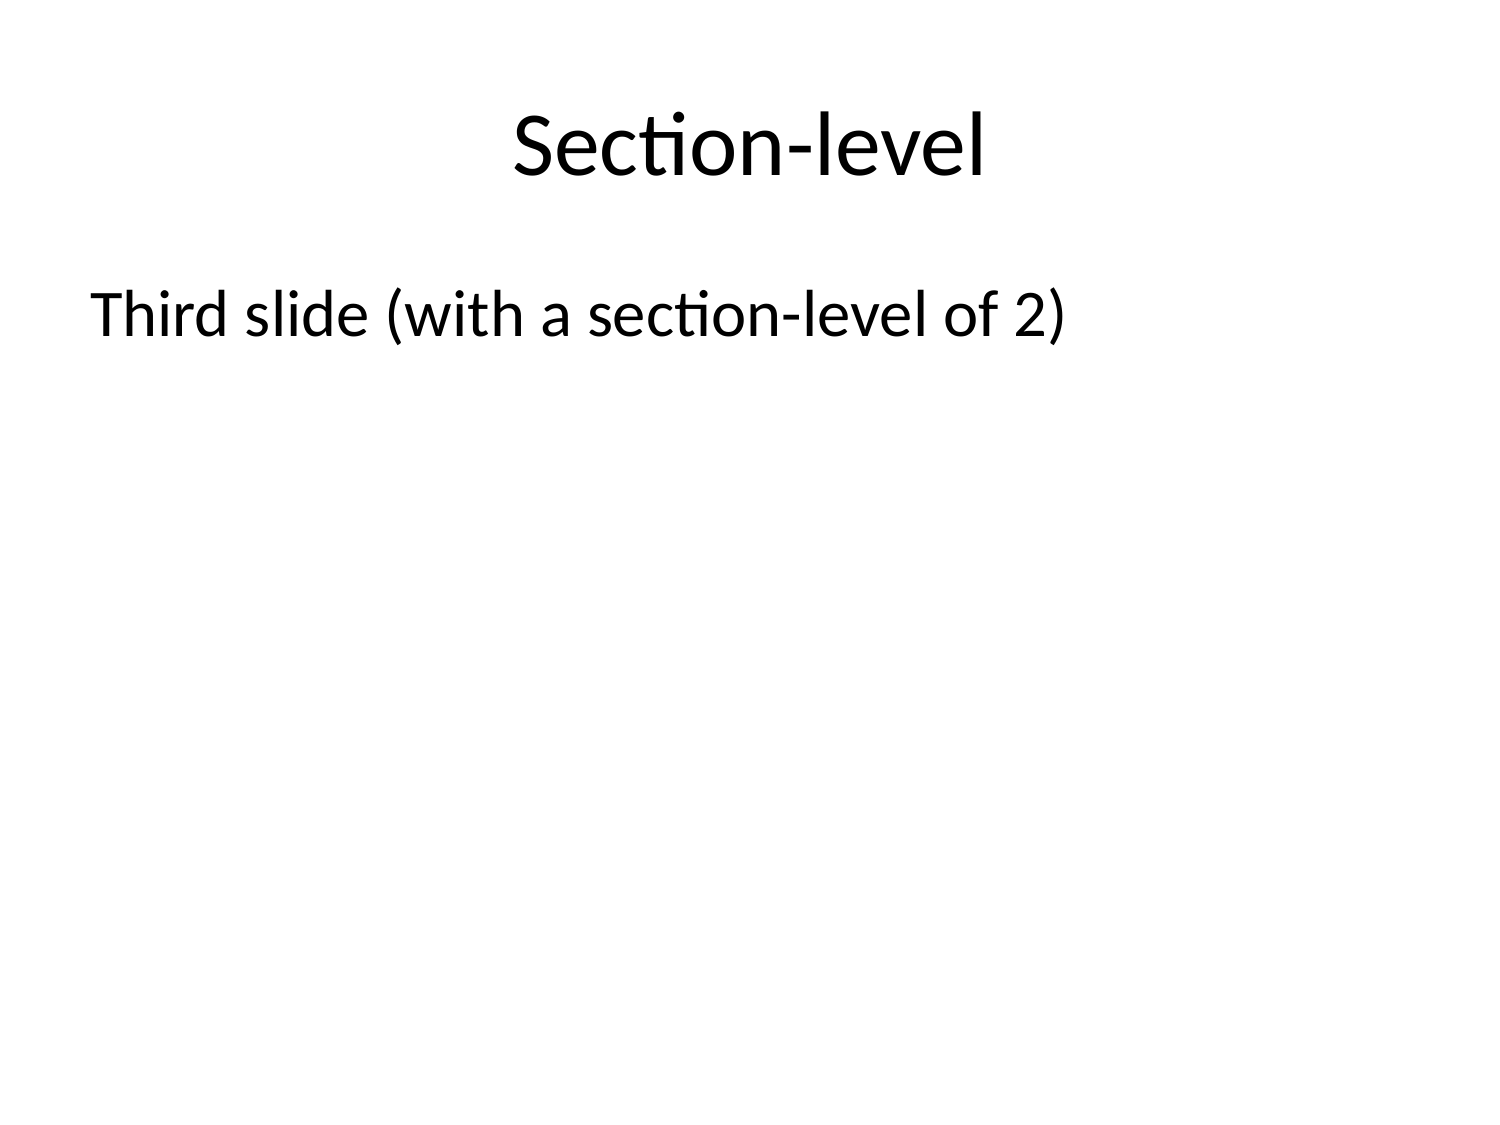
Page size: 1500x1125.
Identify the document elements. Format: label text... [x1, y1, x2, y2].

list Third slide (with a section-level of 2) [75, 262, 1425, 1005]
title Section-level [75, 45, 1425, 233]
